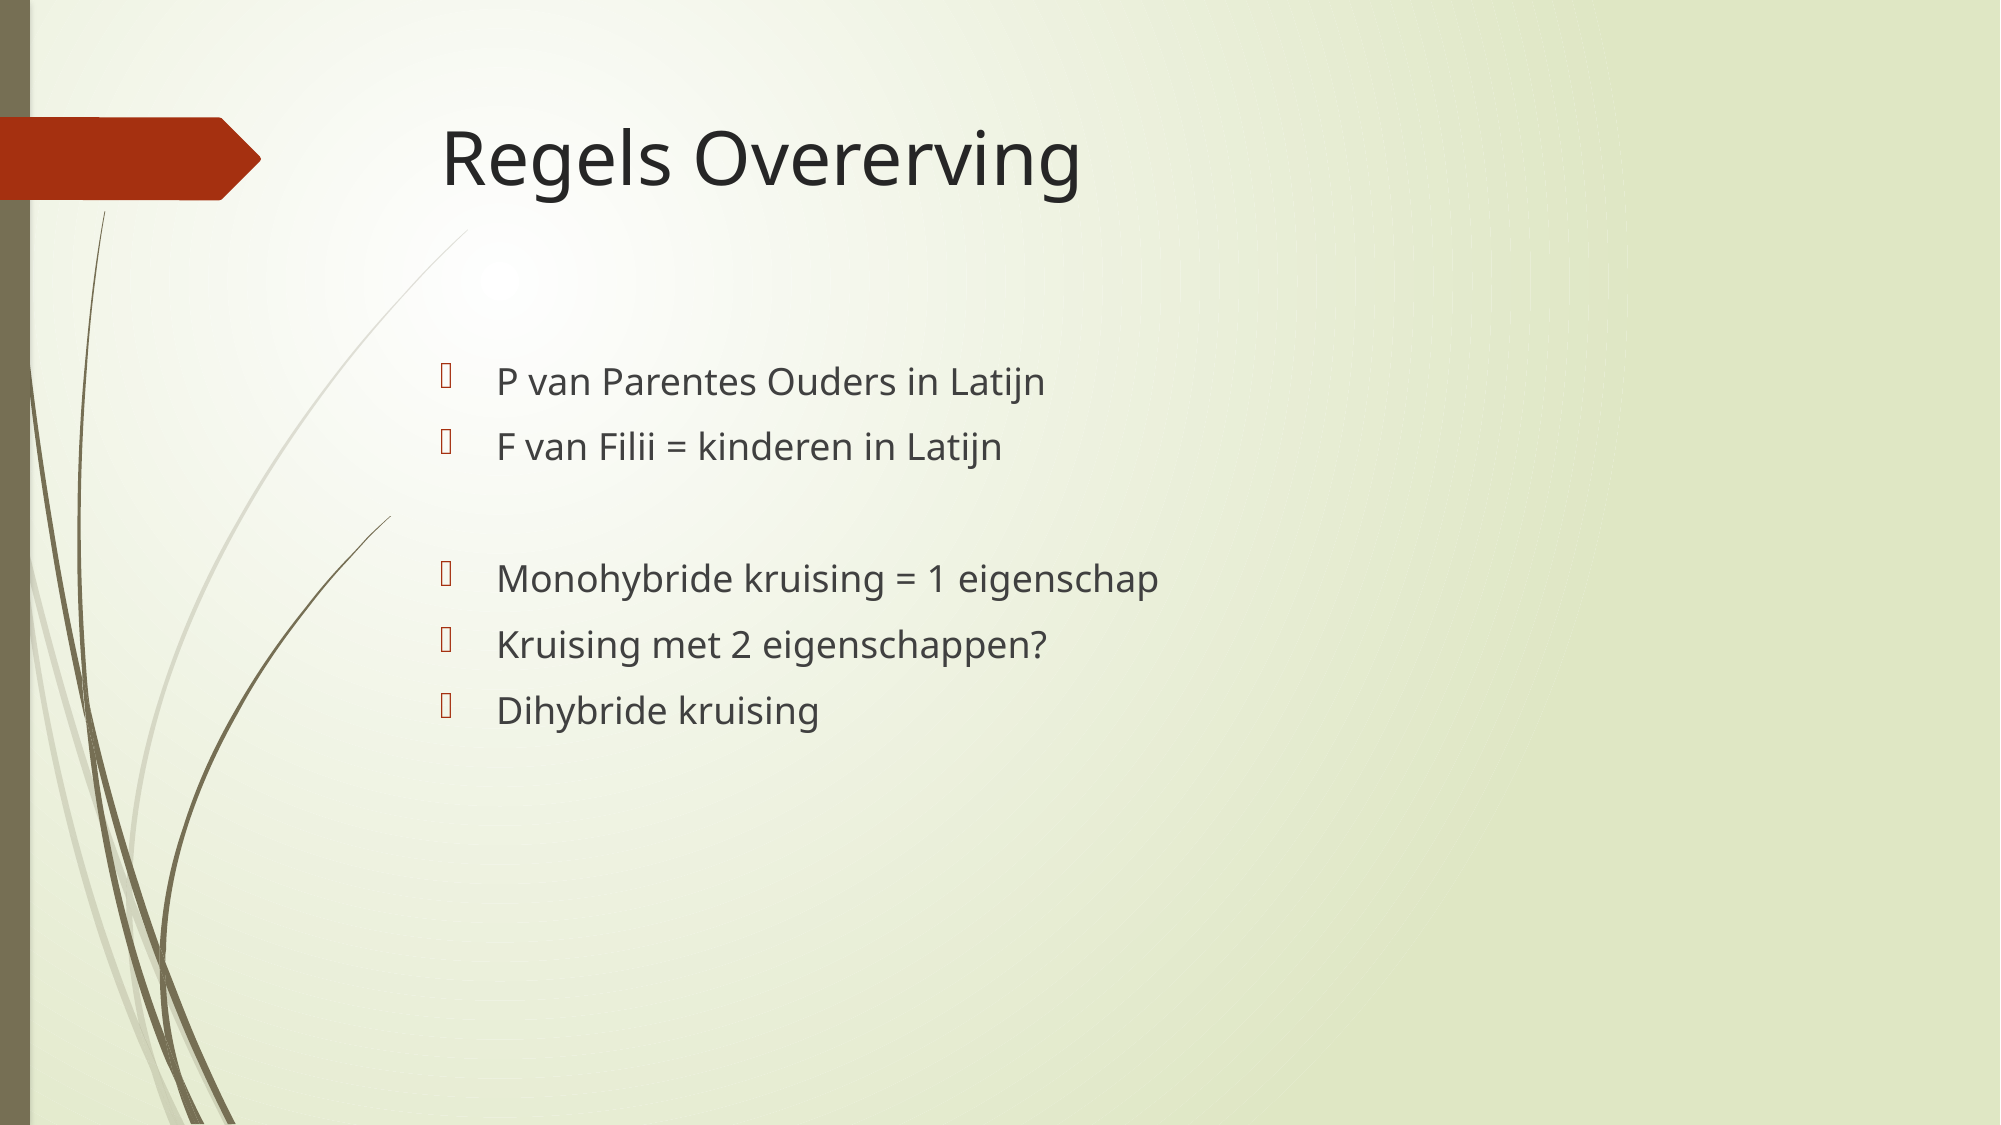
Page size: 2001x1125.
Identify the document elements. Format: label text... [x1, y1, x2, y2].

title Regels Overerving [425, 102, 1888, 313]
list P van Parentes Ouders in Latijn F van Filii = kinderen in Latijn Monohybride kruising = 1 eigenschap Kruising met 2 eigenschappen? Dihybride kruising [424, 350, 1888, 970]
